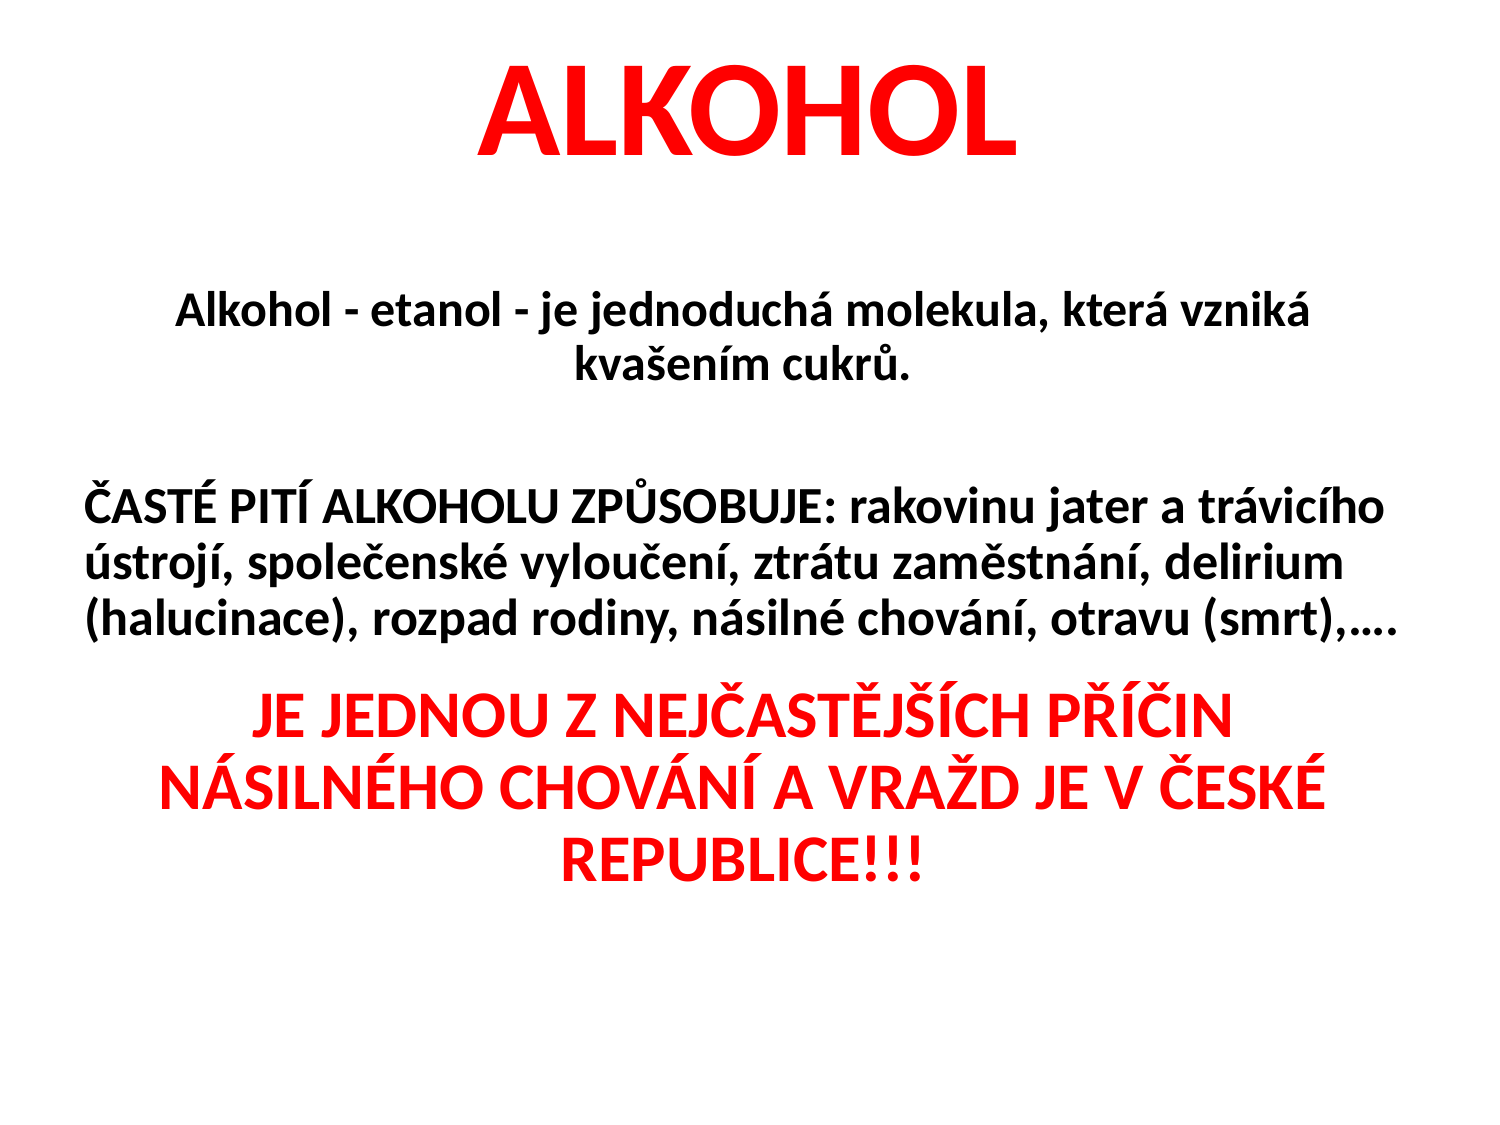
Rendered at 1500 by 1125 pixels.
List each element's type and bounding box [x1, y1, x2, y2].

text_box [46, 228, 1430, 897]
text_box [58, 46, 1439, 176]
